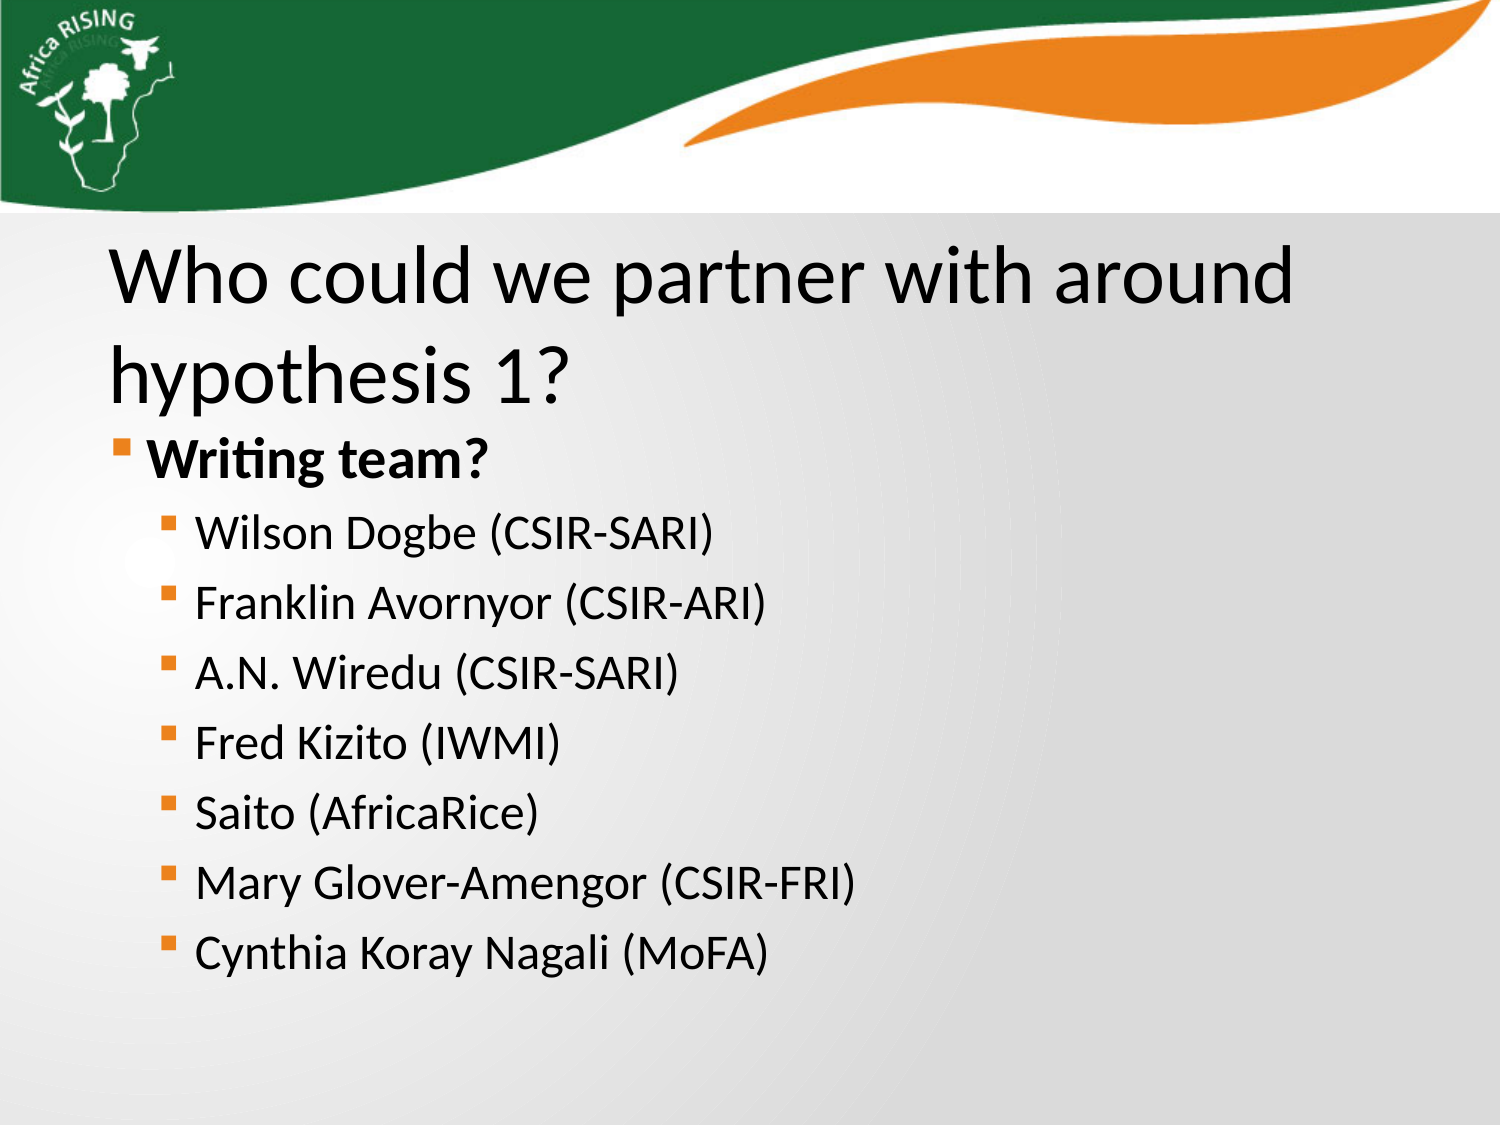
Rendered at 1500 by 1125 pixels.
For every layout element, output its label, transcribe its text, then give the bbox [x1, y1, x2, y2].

list Who could we partner with around hypothesis 1? [75, 212, 1325, 400]
list Writing team? Wilson Dogbe (CSIR-SARI) Franklin Avornyor (CSIR-ARI) A.N. Wiredu (CSIR-SARI) Fred Kizito (IWMI) Saito (AfricaRice) Mary Glover-Amengor (CSIR-FRI) Cynthia Koray Nagali (MoFA) [75, 412, 1350, 1075]
picture [0, 0, 1500, 213]
